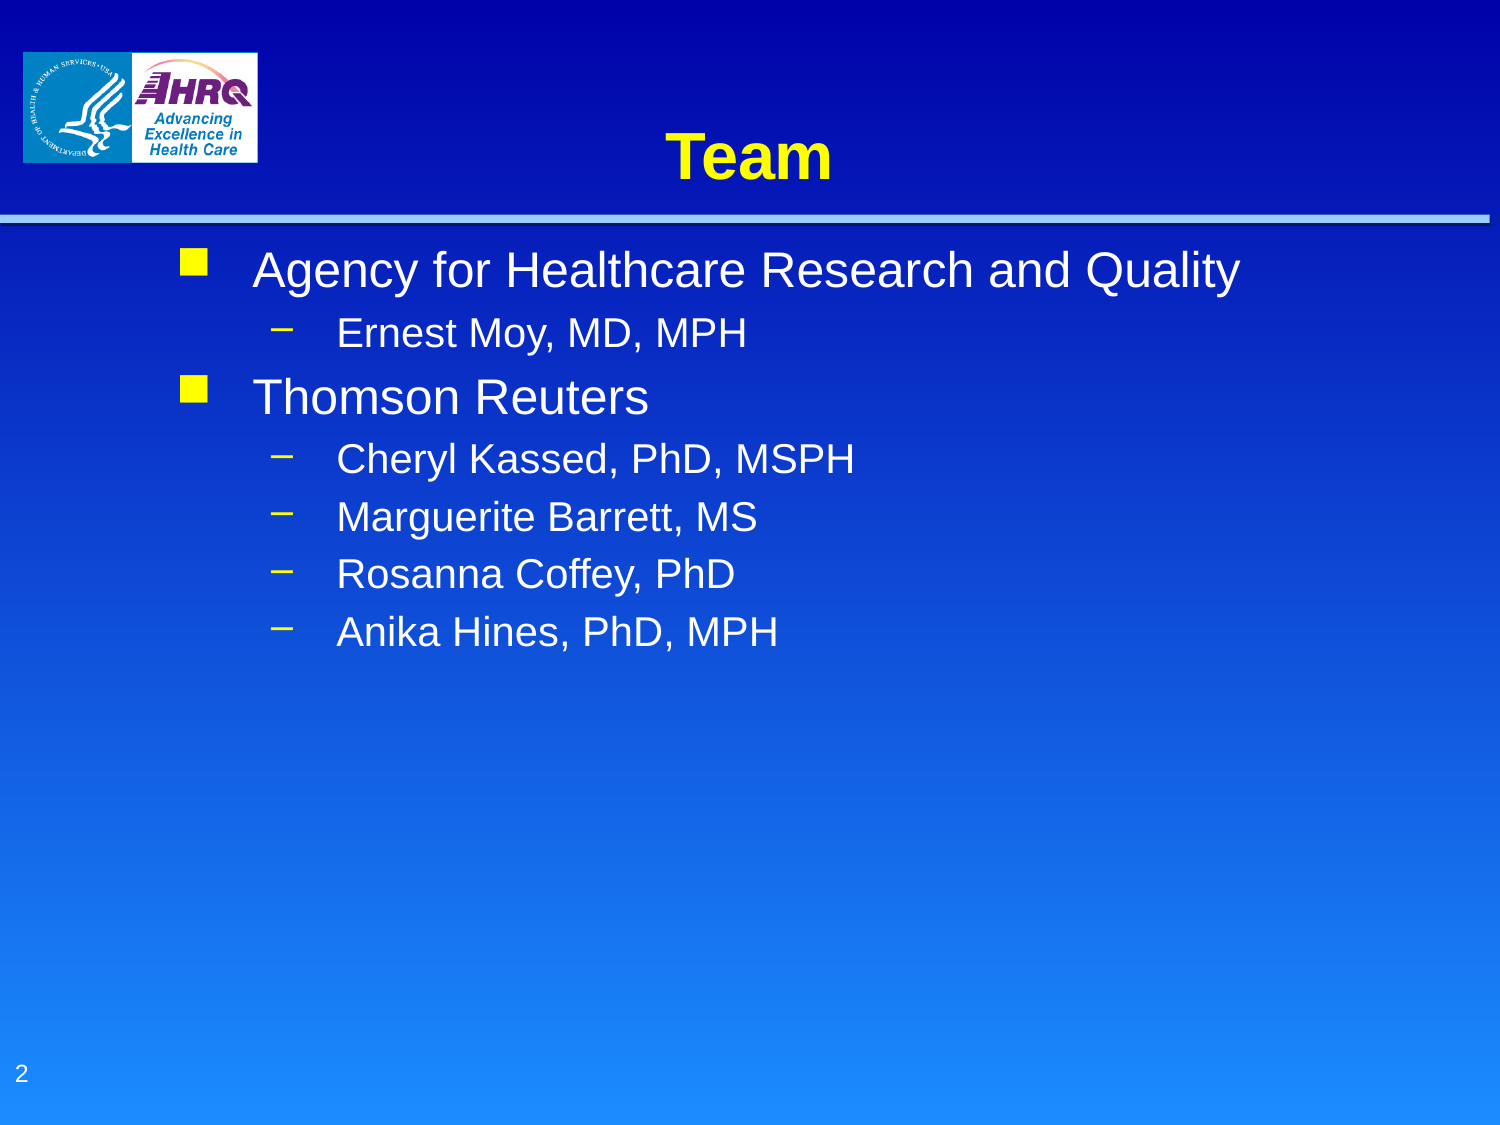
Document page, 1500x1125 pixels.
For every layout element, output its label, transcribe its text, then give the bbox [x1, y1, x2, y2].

list Agency for Healthcare Research and Quality Ernest Moy, MD, MPH Thomson Reuters Cheryl Kassed, PhD, MSPH Marguerite Barrett, MS Rosanna Coffey, PhD Anika Hines, PhD, MPH [160, 236, 1356, 1026]
picture [133, 54, 258, 74]
title Team [0, 74, 1500, 202]
text_box 2 [0, 1050, 95, 1088]
picture [88, 61, 95, 67]
